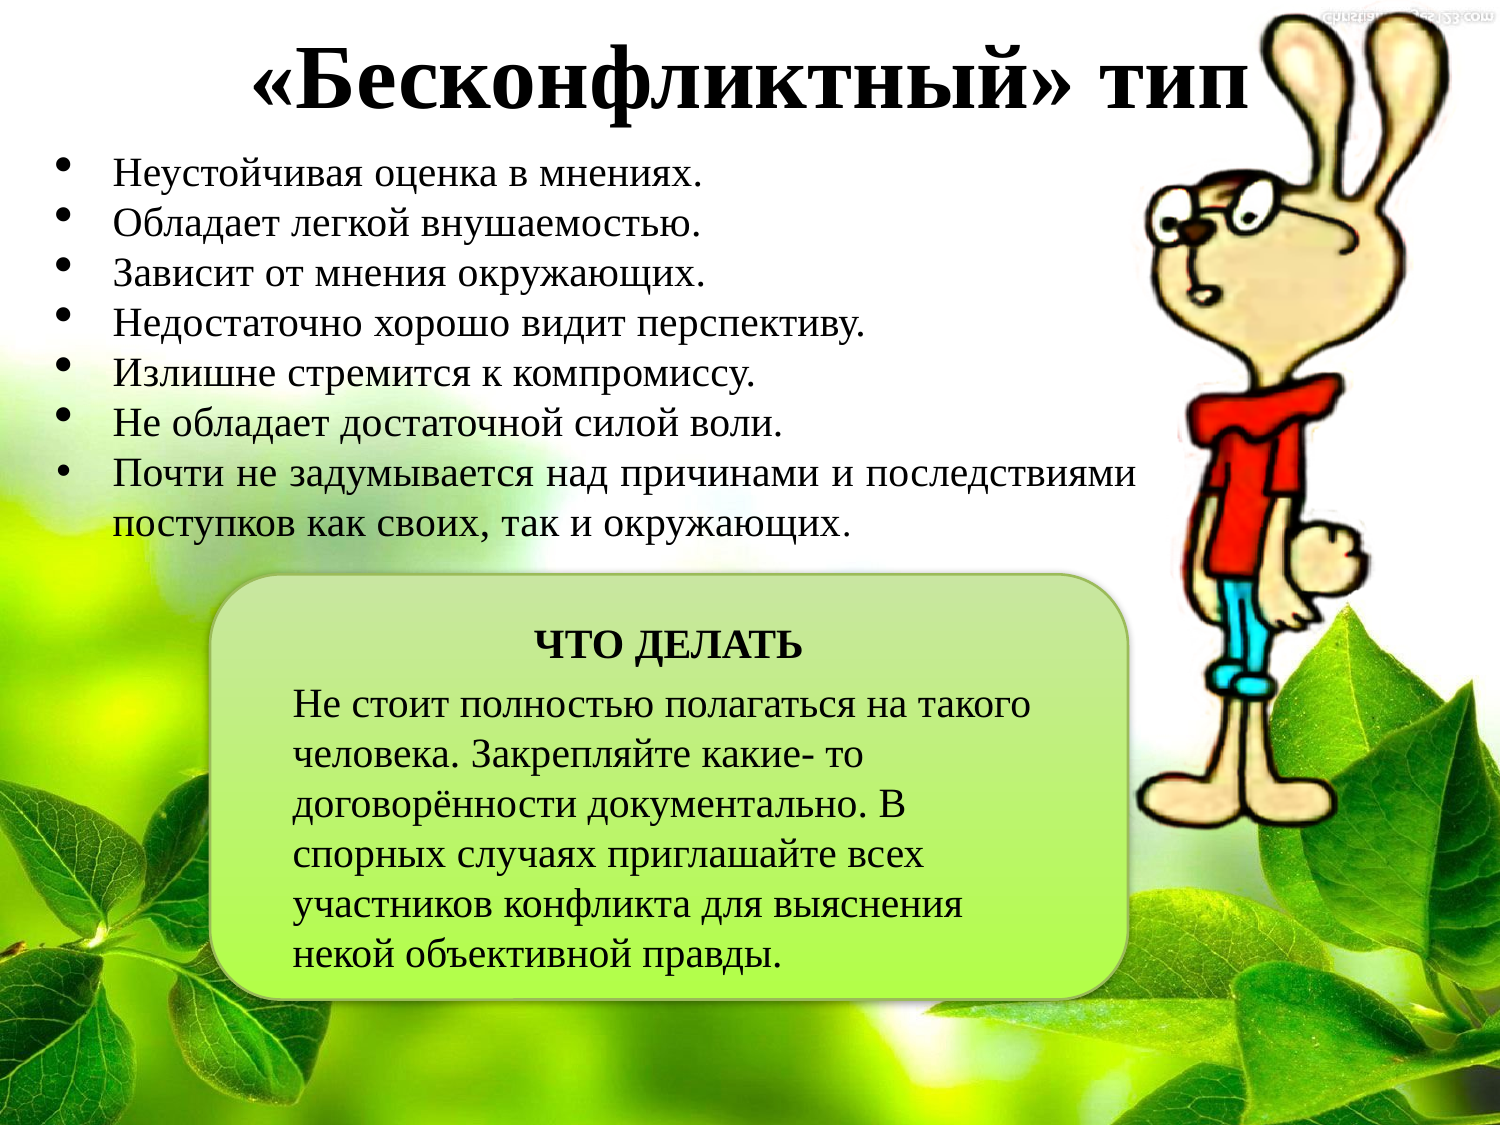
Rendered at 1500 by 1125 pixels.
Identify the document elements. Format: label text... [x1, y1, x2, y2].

text_box [208, 573, 1130, 1001]
title «Бесконфликтный» тип [74, 18, 1122, 126]
picture [0, 0, 1500, 1125]
list ЧТО ДЕЛАТЬ Не стоит полностью полагаться на такого человека. Закрепляйте какие- то договорённости документально. В спорных случаях приглашайте всех участников конфликта для выяснения некой объективной правды. [277, 609, 1081, 977]
list Неустойчивая оценка в мнениях. Обладает легкой внушаемостью. Зависит от мнения окружающих. Недостаточно хорошо видит перспективу. Излишне стремится к компромиссу. Не обладает достаточной силой воли. Почти не задумывается над причинами и последствиями поступков как своих, так и окружающих. [41, 136, 1122, 492]
